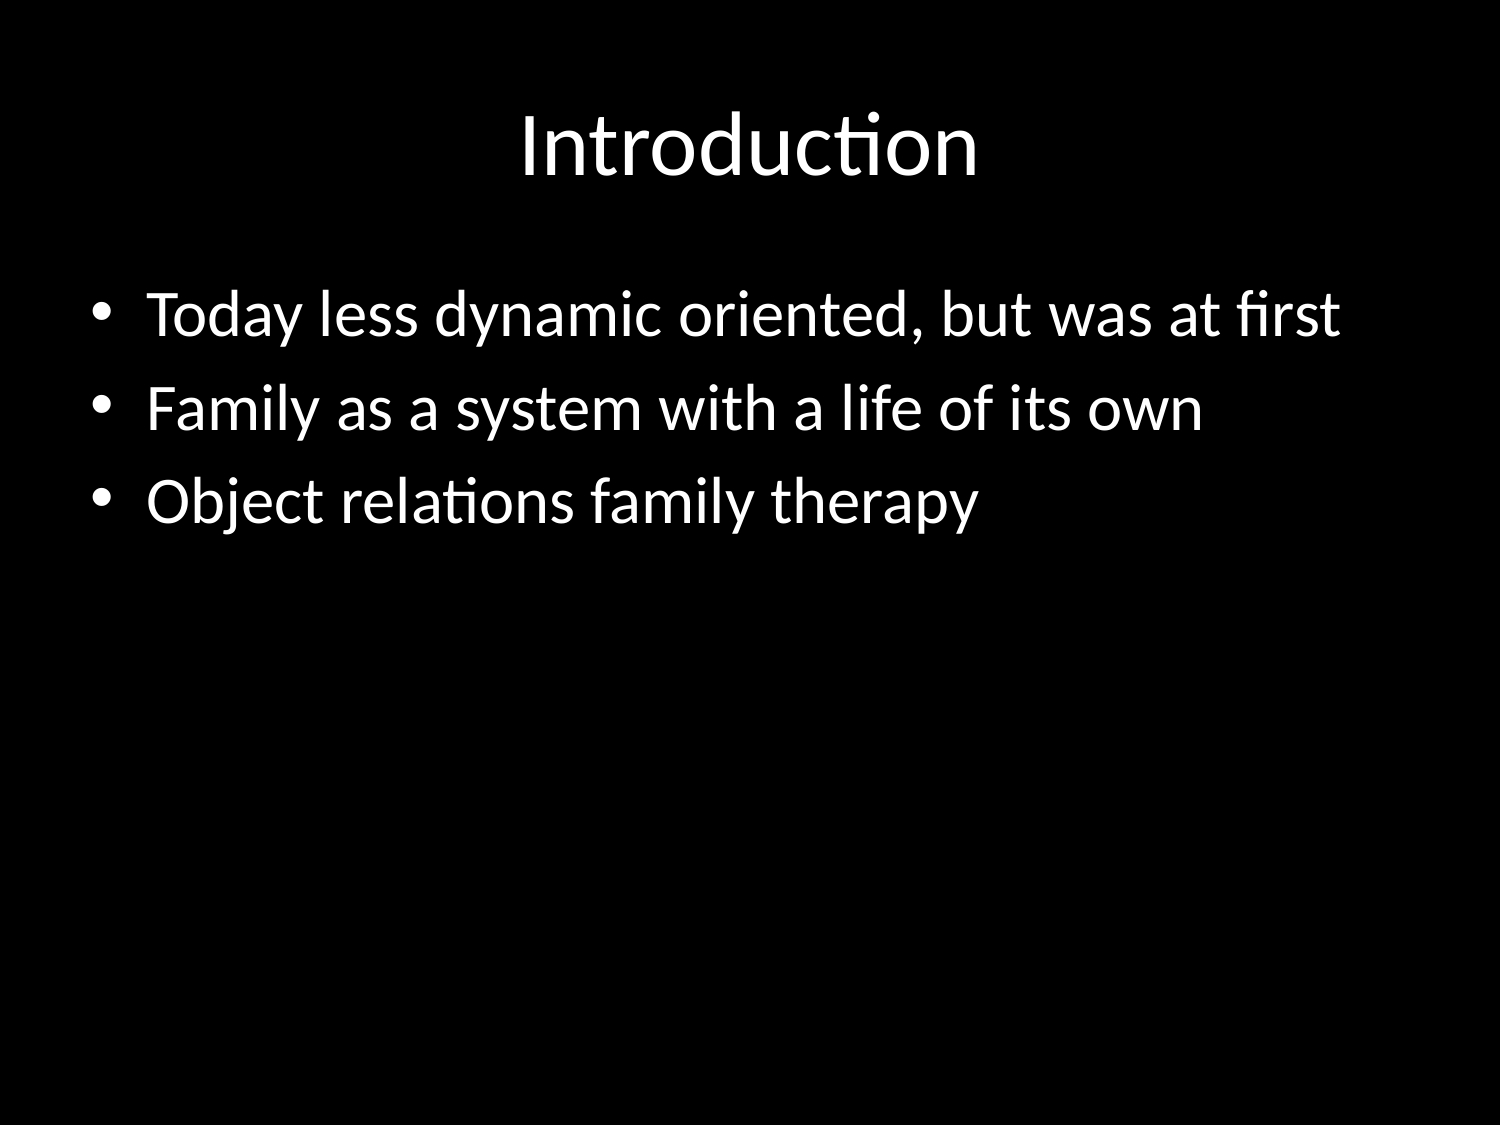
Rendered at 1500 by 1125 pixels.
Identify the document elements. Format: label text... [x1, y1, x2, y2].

list Today less dynamic oriented, but was at first Family as a system with a life of its own Object relations family therapy [75, 262, 1425, 1005]
title Introduction [75, 45, 1425, 233]
